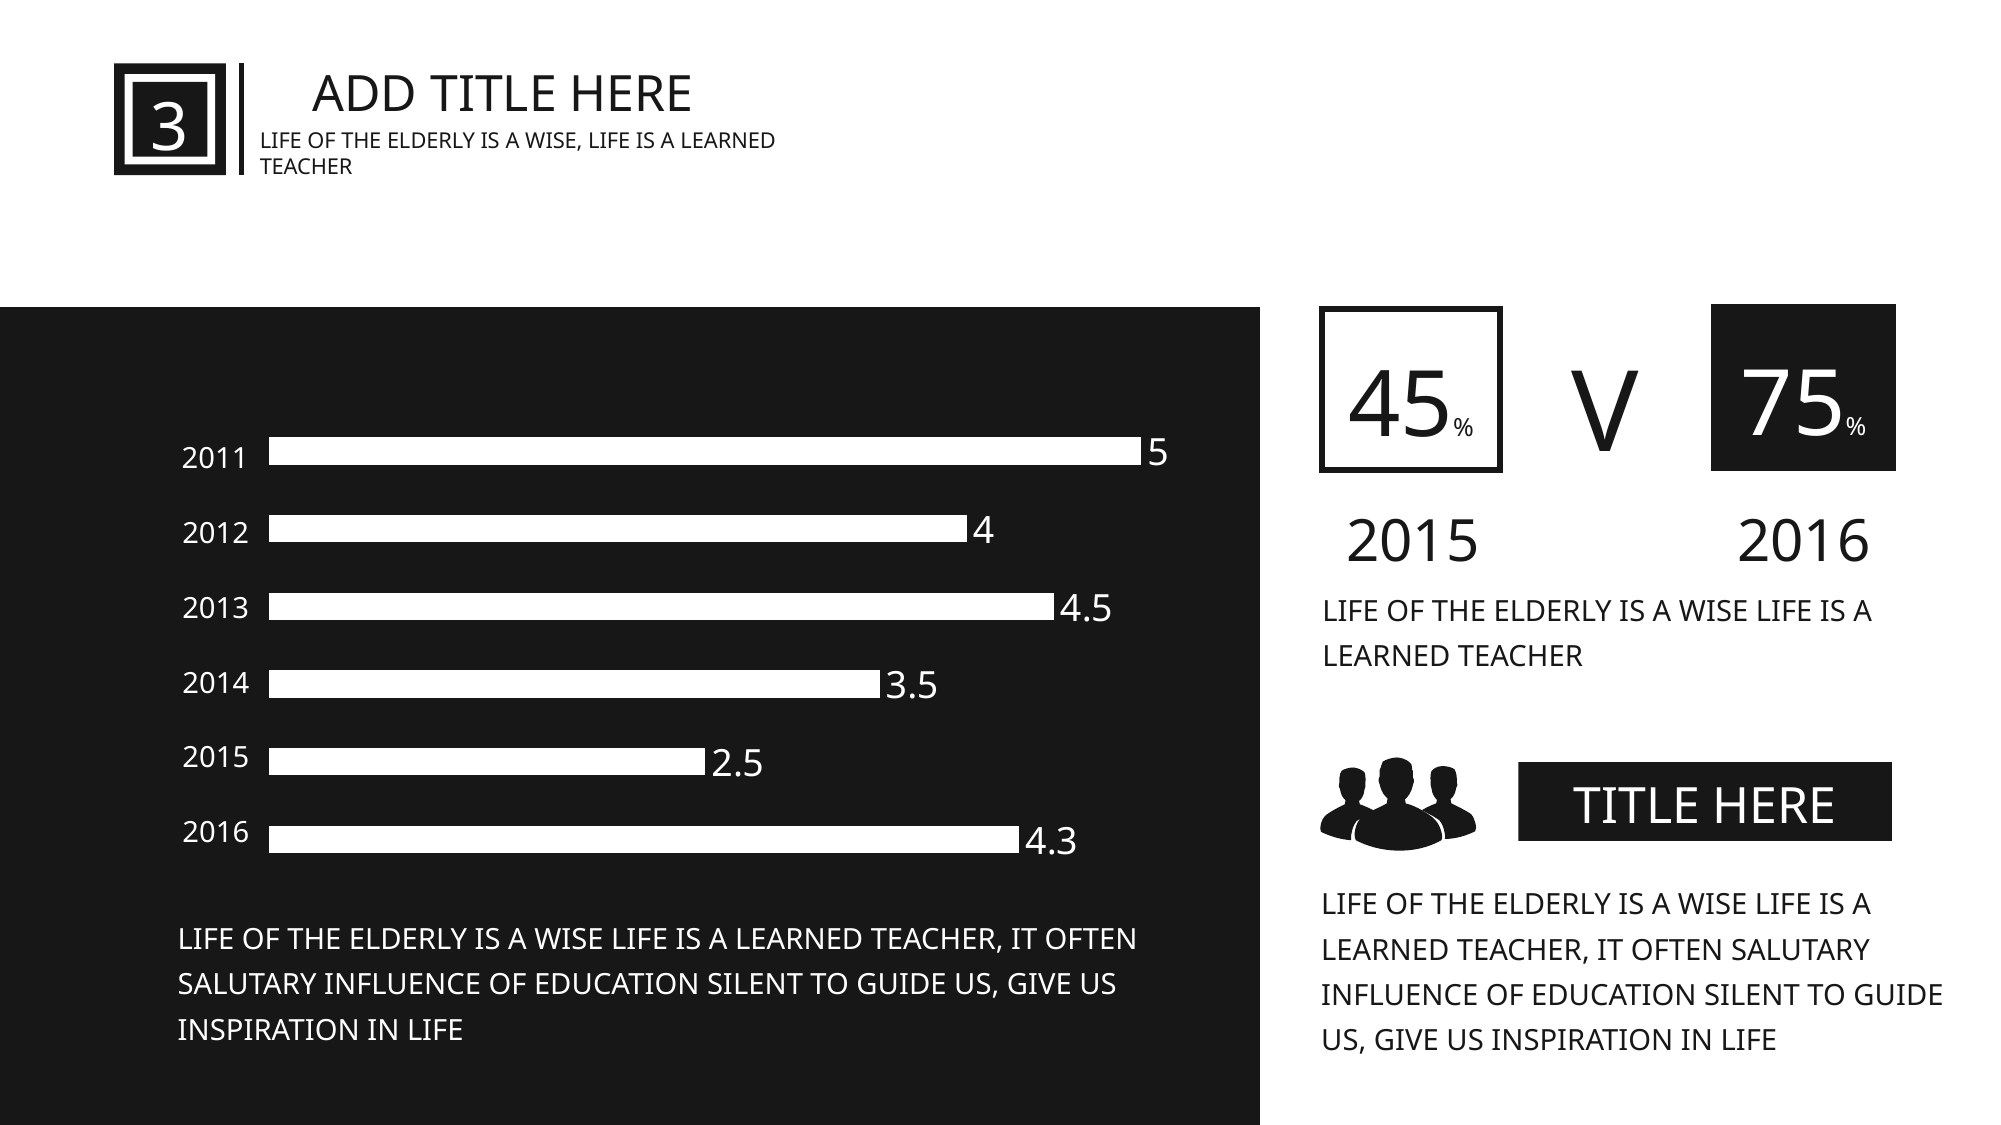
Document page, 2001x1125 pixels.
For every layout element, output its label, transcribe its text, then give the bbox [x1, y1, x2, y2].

text_box 2015 [1338, 495, 1495, 574]
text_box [1245, 308, 1577, 471]
text_box LIFE OF THE ELDERLY IS A WISE LIFE IS A LEARNED TEACHER, IT OFTEN SALUTARY INFLUENCE OF EDUCATION SILENT TO GUIDE US, GIVE US INSPIRATION IN LIFE [162, 902, 1223, 1054]
text_box LIFE OF THE ELDERLY IS A WISE LIFE IS A LEARNED TEACHER [1338, 574, 1970, 680]
text_box [0, 306, 1261, 1125]
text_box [1306, 757, 1969, 1067]
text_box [162, 402, 1338, 889]
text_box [114, 53, 841, 188]
text_box 2016 [1722, 495, 1886, 574]
text_box V [1439, 331, 1771, 482]
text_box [1638, 307, 1969, 469]
